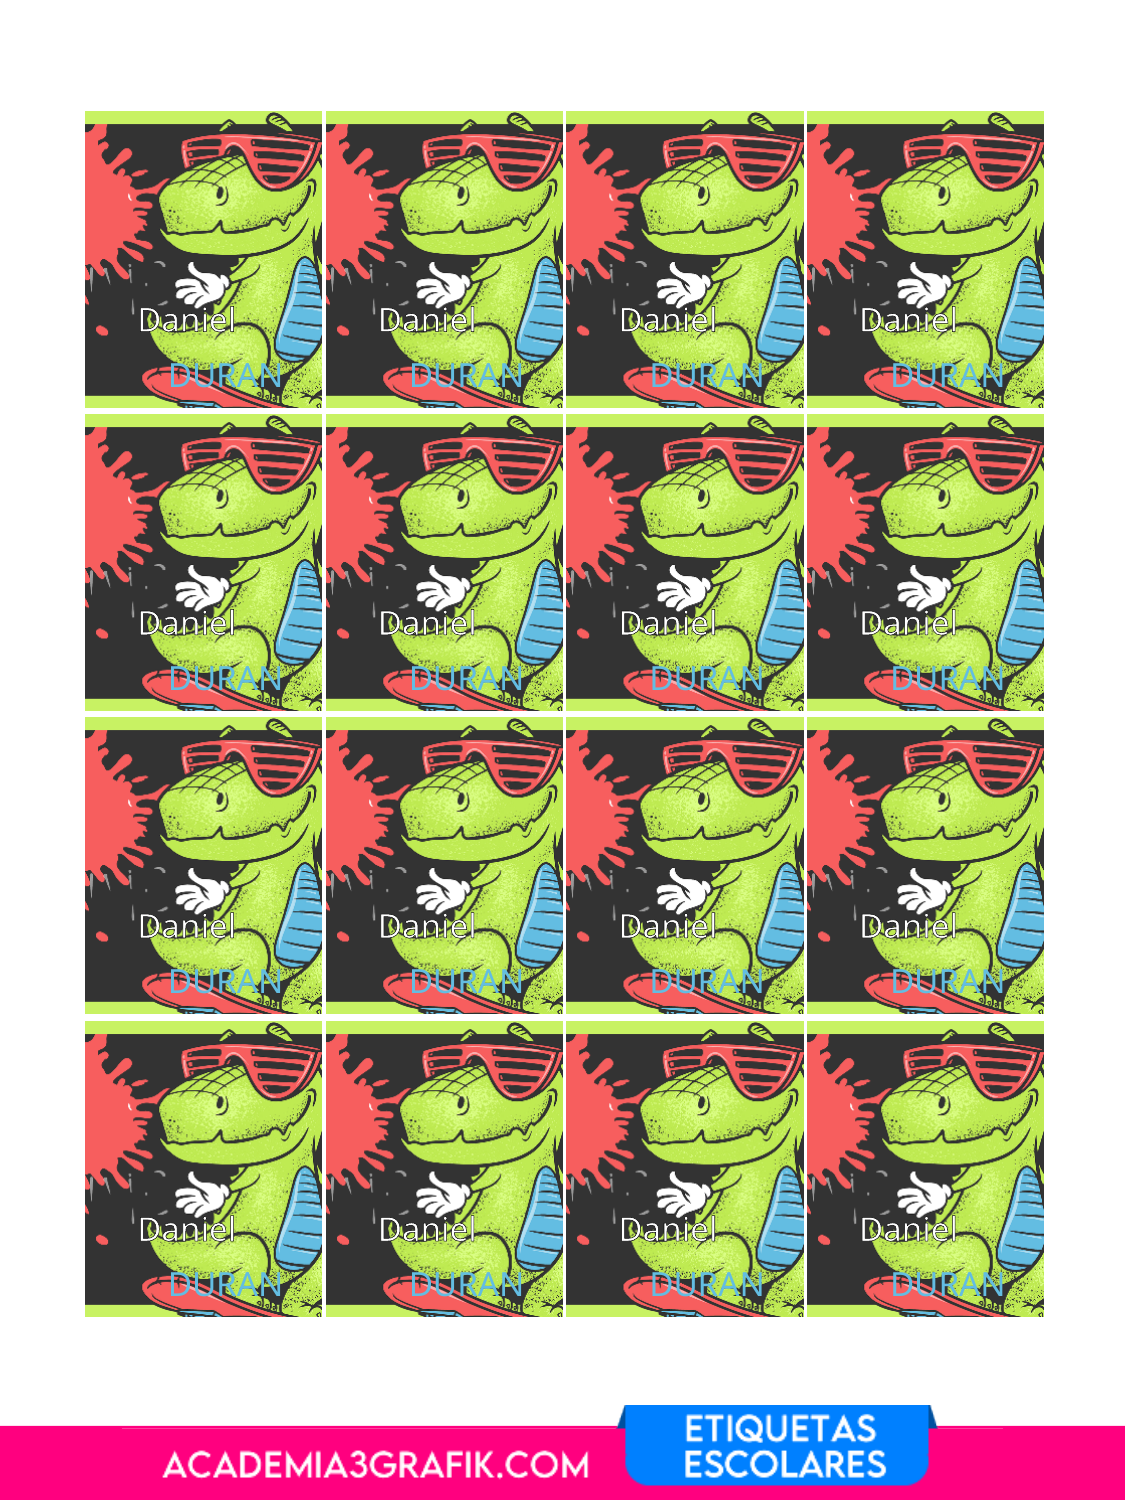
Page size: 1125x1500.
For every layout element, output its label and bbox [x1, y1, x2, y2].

picture [326, 1021, 563, 1317]
picture [807, 414, 1044, 711]
picture [566, 111, 804, 408]
picture [326, 111, 563, 408]
picture [85, 414, 322, 711]
picture [807, 111, 1044, 408]
picture [122, 1405, 1003, 1500]
picture [807, 1021, 1044, 1317]
picture [326, 414, 563, 711]
picture [807, 717, 1044, 1014]
picture [85, 1021, 322, 1317]
picture [85, 111, 322, 408]
picture [566, 717, 804, 1014]
picture [326, 717, 563, 1014]
picture [566, 1021, 804, 1317]
picture [85, 717, 322, 1014]
picture [566, 414, 804, 711]
